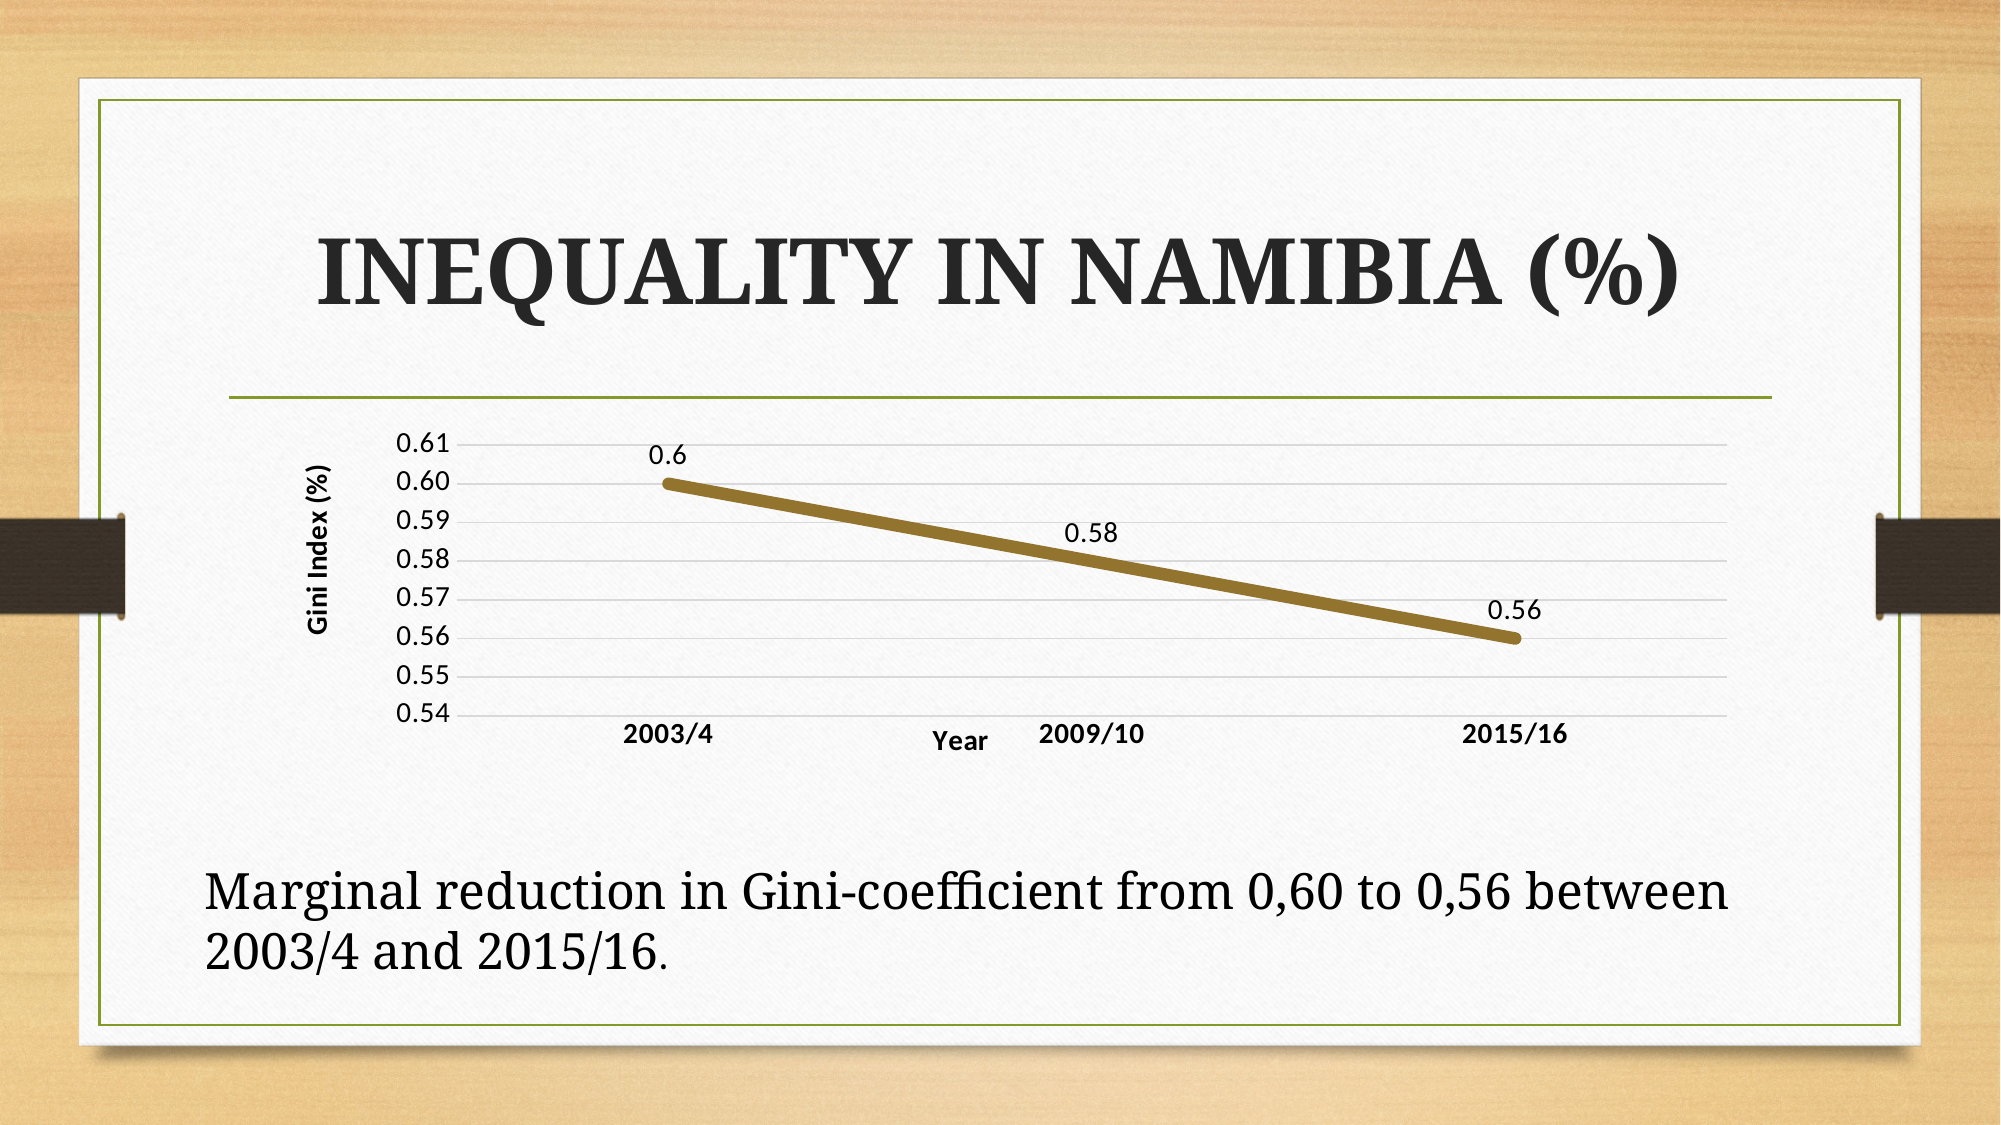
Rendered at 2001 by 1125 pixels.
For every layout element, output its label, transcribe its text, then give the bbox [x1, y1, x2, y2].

picture [0, 0, 2001, 1125]
title INEQUALITY IN NAMIBIA (%) [212, 161, 1788, 375]
text_box Marginal reduction in Gini-coefficient from 0,60 to 0,56 between 2003/4 and 2015/16. [189, 852, 1789, 987]
chart [241, 351, 1749, 776]
